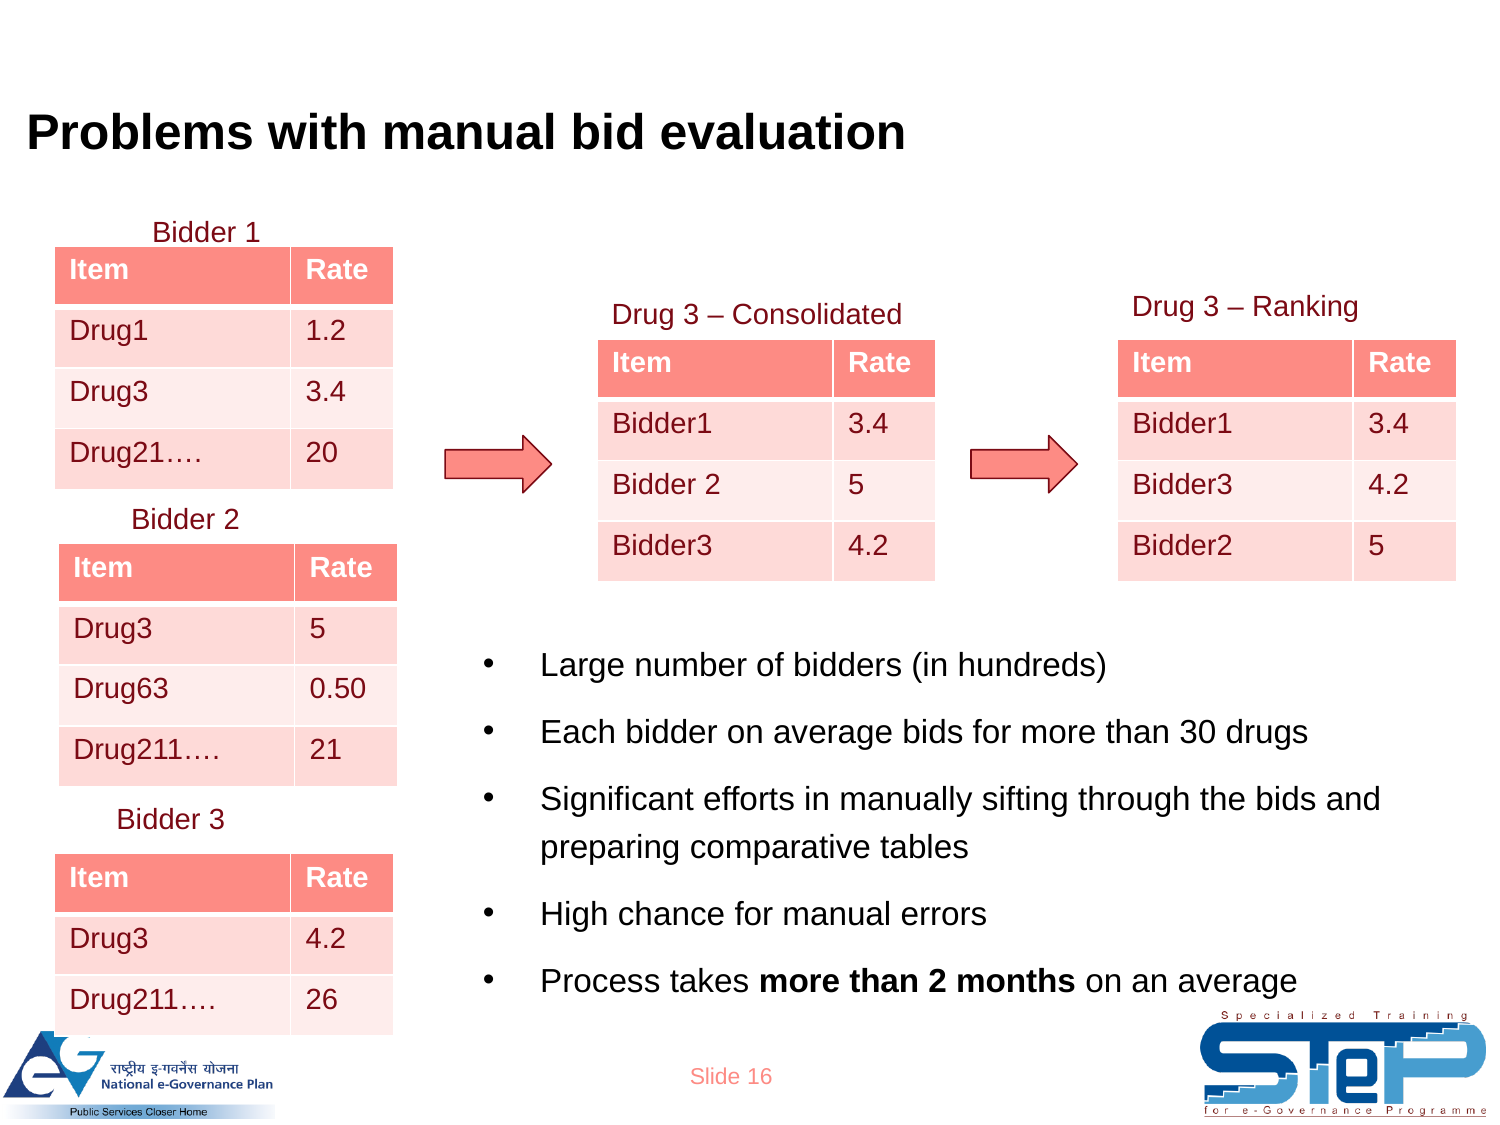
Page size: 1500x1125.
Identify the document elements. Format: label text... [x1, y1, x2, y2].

table_cell Drug21…. [55, 429, 290, 489]
table_cell Bidder 2 [598, 461, 832, 520]
text_box Drug 3 – Consolidated [596, 288, 937, 338]
title Problems with manual bid evaluation [26, 99, 1472, 224]
table_cell 3.4 [291, 369, 393, 428]
table_cell 4.2 [291, 917, 393, 974]
table_header Rate [295, 544, 397, 601]
table_header Item [598, 340, 832, 397]
table_cell 5 [295, 607, 397, 664]
table_cell Drug3 [59, 607, 294, 664]
table_cell Drug3 [55, 369, 290, 428]
table_header Rate [1354, 340, 1456, 397]
table_cell Drug1 [55, 310, 290, 367]
table_cell 26 [291, 976, 393, 1035]
table_cell 21 [295, 727, 397, 786]
table_cell Bidder3 [1118, 461, 1352, 520]
picture [2, 1031, 275, 1119]
text_box [445, 435, 552, 493]
table_header Item [55, 247, 290, 304]
table_cell Drug211…. [55, 976, 290, 1035]
text_box Bidder 3 [101, 793, 339, 843]
table_cell 5 [834, 461, 935, 520]
table_cell Drug211…. [59, 727, 294, 786]
table_header Item [59, 544, 294, 601]
table_cell 4.2 [1354, 461, 1456, 520]
table_cell 3.4 [1354, 402, 1456, 460]
table_header Rate [291, 247, 393, 304]
table_header Rate [291, 854, 393, 912]
table_cell 1.2 [291, 310, 393, 367]
table_header Item [55, 854, 290, 912]
table_header Rate [834, 340, 935, 397]
text_box [970, 435, 1078, 493]
picture [1200, 1011, 1486, 1117]
table_cell Bidder1 [1118, 402, 1352, 460]
text_box Large number of bidders (in hundreds) Each bidder on average bids for more than 30 drugs Significant efforts in manually sifting through the bids and preparing comparative tables High chance for manual errors Process takes more than 2 months on an average [482, 635, 1474, 1036]
table_header Item [1118, 340, 1352, 397]
table_cell 4.2 [834, 522, 935, 581]
text_box Drug 3 – Ranking [1117, 280, 1457, 330]
table_cell Drug63 [59, 666, 294, 725]
table_cell Bidder1 [598, 402, 832, 460]
table_cell Bidder2 [1118, 522, 1352, 581]
table_cell 5 [1354, 522, 1456, 581]
table_cell 20 [291, 429, 393, 489]
text_box Bidder 2 [116, 492, 353, 543]
table_cell 3.4 [834, 402, 935, 460]
table_cell 0.50 [295, 666, 397, 725]
text_box Bidder 1 [137, 206, 375, 257]
table_cell Bidder3 [598, 522, 832, 581]
table_cell Drug3 [55, 917, 290, 974]
